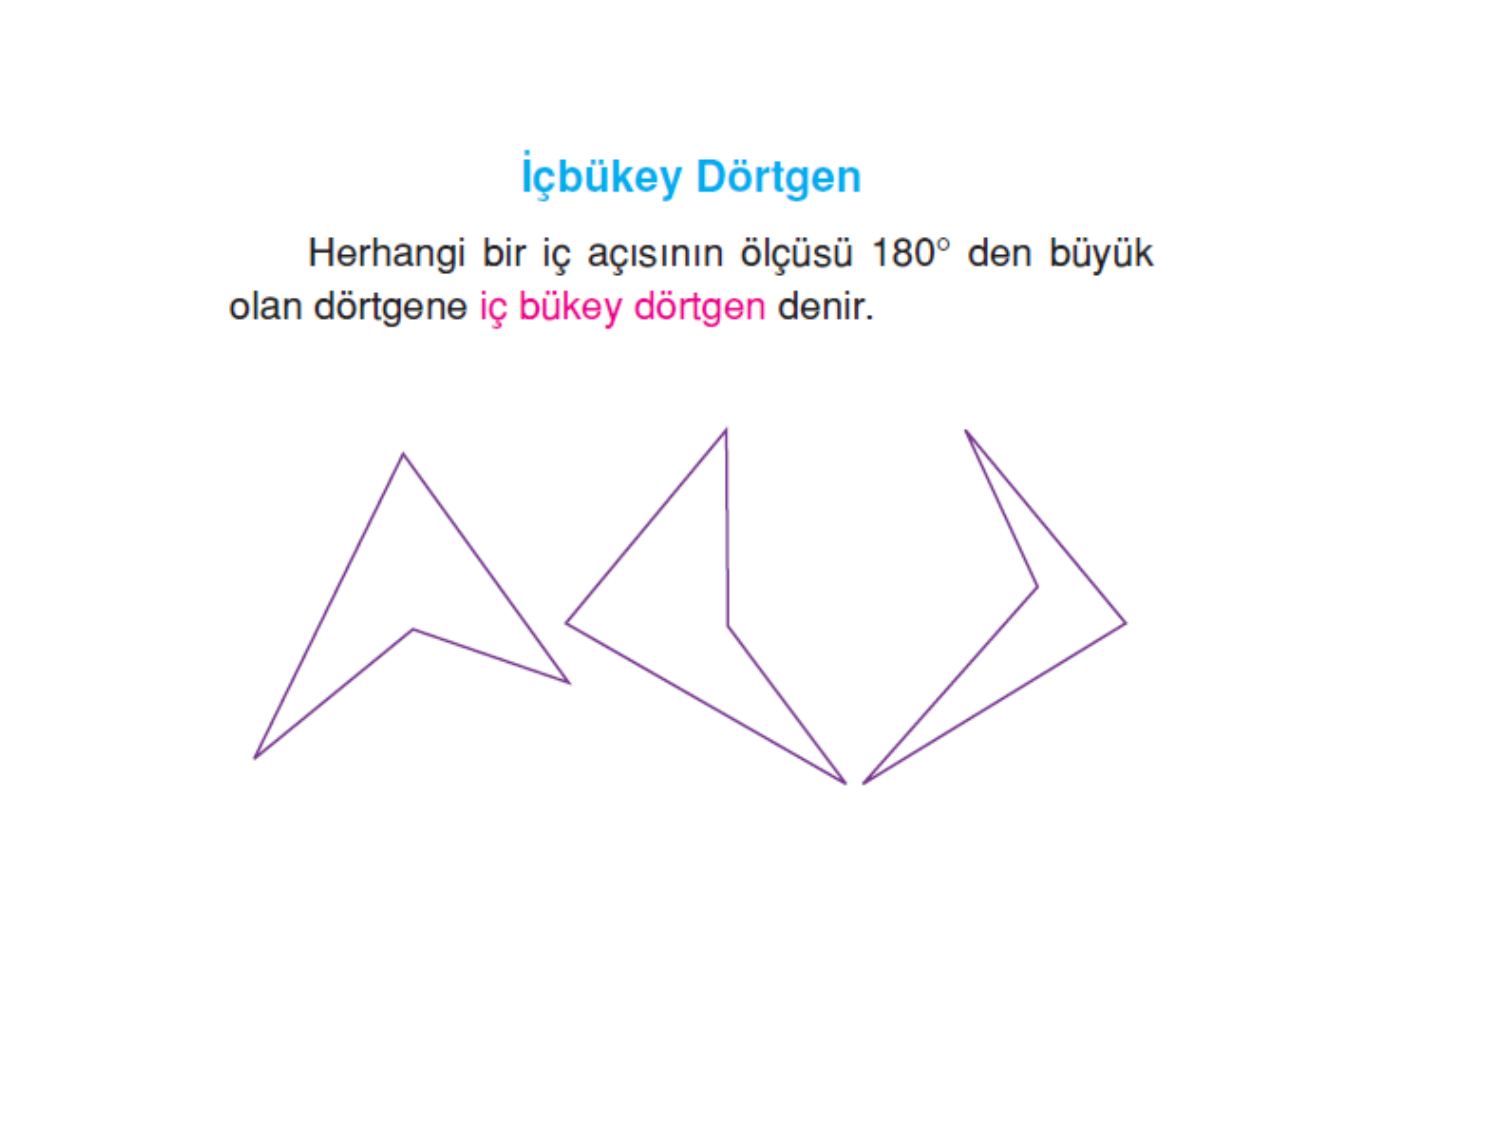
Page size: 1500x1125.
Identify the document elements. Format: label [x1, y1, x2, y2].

list [194, 101, 1231, 835]
